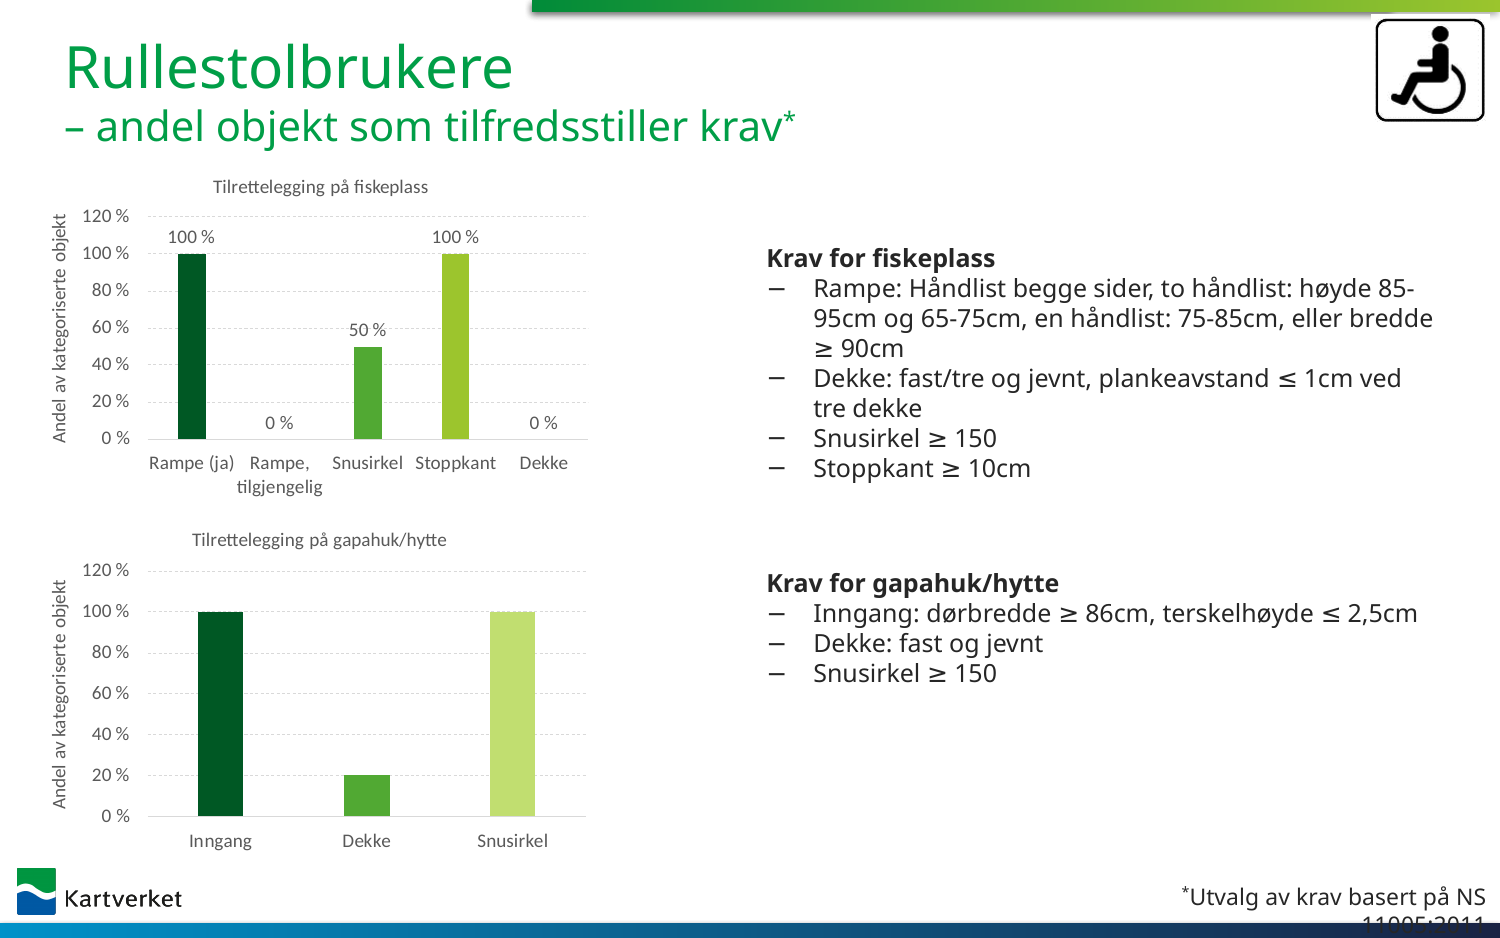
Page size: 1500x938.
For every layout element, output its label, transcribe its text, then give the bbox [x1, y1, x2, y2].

picture [41, 166, 599, 505]
picture [1371, 13, 1491, 127]
text_box *Utvalg av krav basert på NS 11005:2011 [1068, 873, 1500, 938]
text_box Krav for gapahuk/hytte Inngang: dørbredde ≥ 86cm, terskelhøyde ≤ 2,5cm Dekke: fast og jevnt Snusirkel ≥ 150 [751, 560, 1452, 695]
picture [41, 520, 597, 859]
text_box Krav for fiskeplass Rampe: Håndlist begge sider, to håndlist: høyde 85-95cm og 65-75cm, en håndlist: 75-85cm, eller bredde ≥ 90cm Dekke: fast/tre og jevnt, plankeavstand ≤ 1cm ved tre dekke Snusirkel ≥ 150 Stoppkant ≥ 10cm [751, 235, 1452, 490]
text_box Rullestolbrukere – andel objekt som tilfredsstiller krav* [49, 29, 1431, 158]
